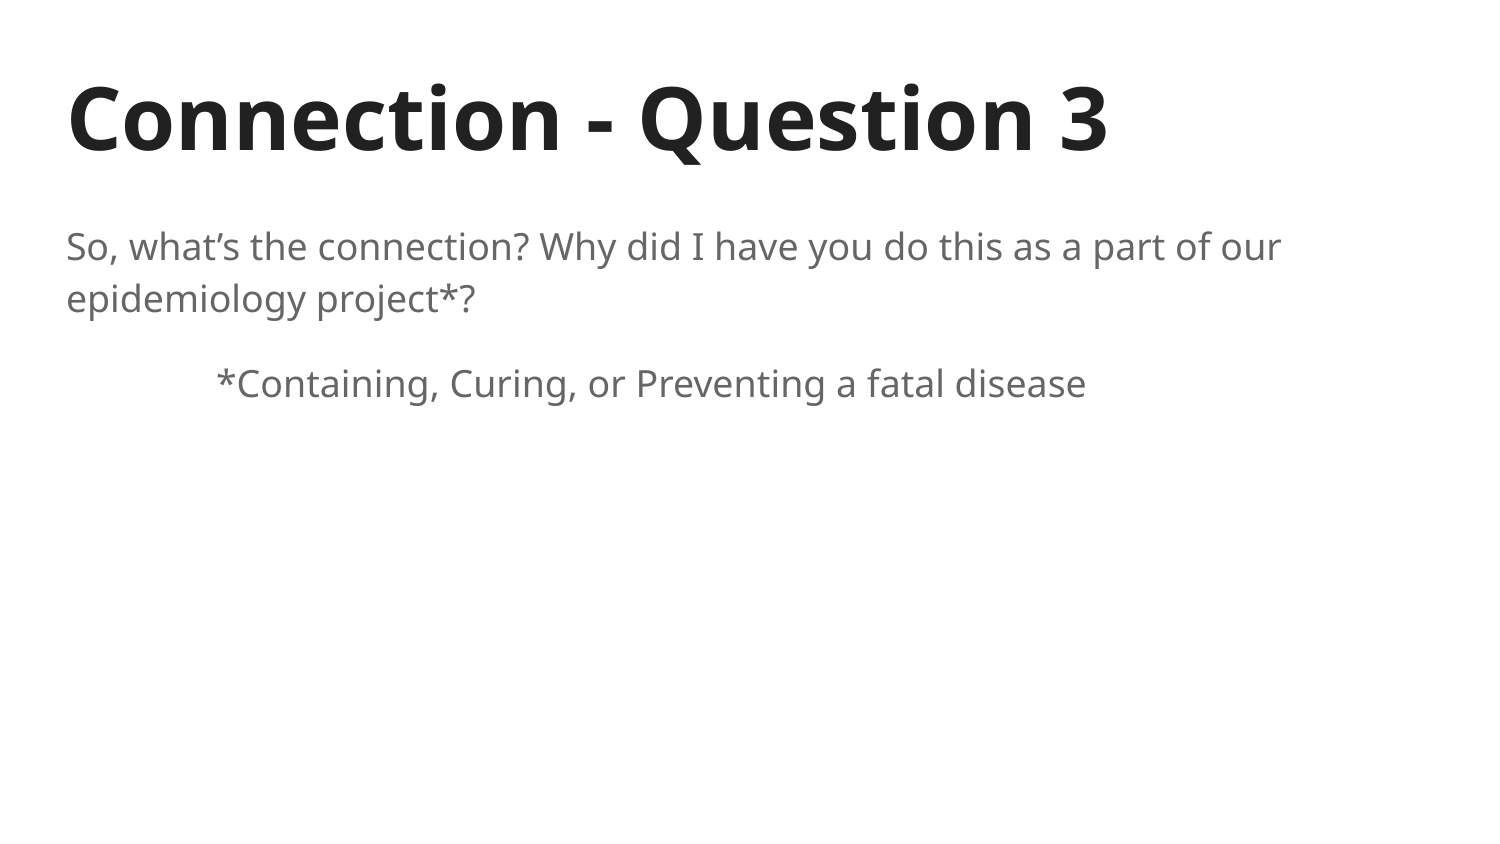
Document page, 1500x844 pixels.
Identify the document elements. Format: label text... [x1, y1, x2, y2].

list So, what’s the connection? Why did I have you do this as a part of our epidemiology project*? *Containing, Curing, or Preventing a fatal disease [51, 201, 1449, 750]
title Connection - Question 3 [51, 48, 1449, 180]
